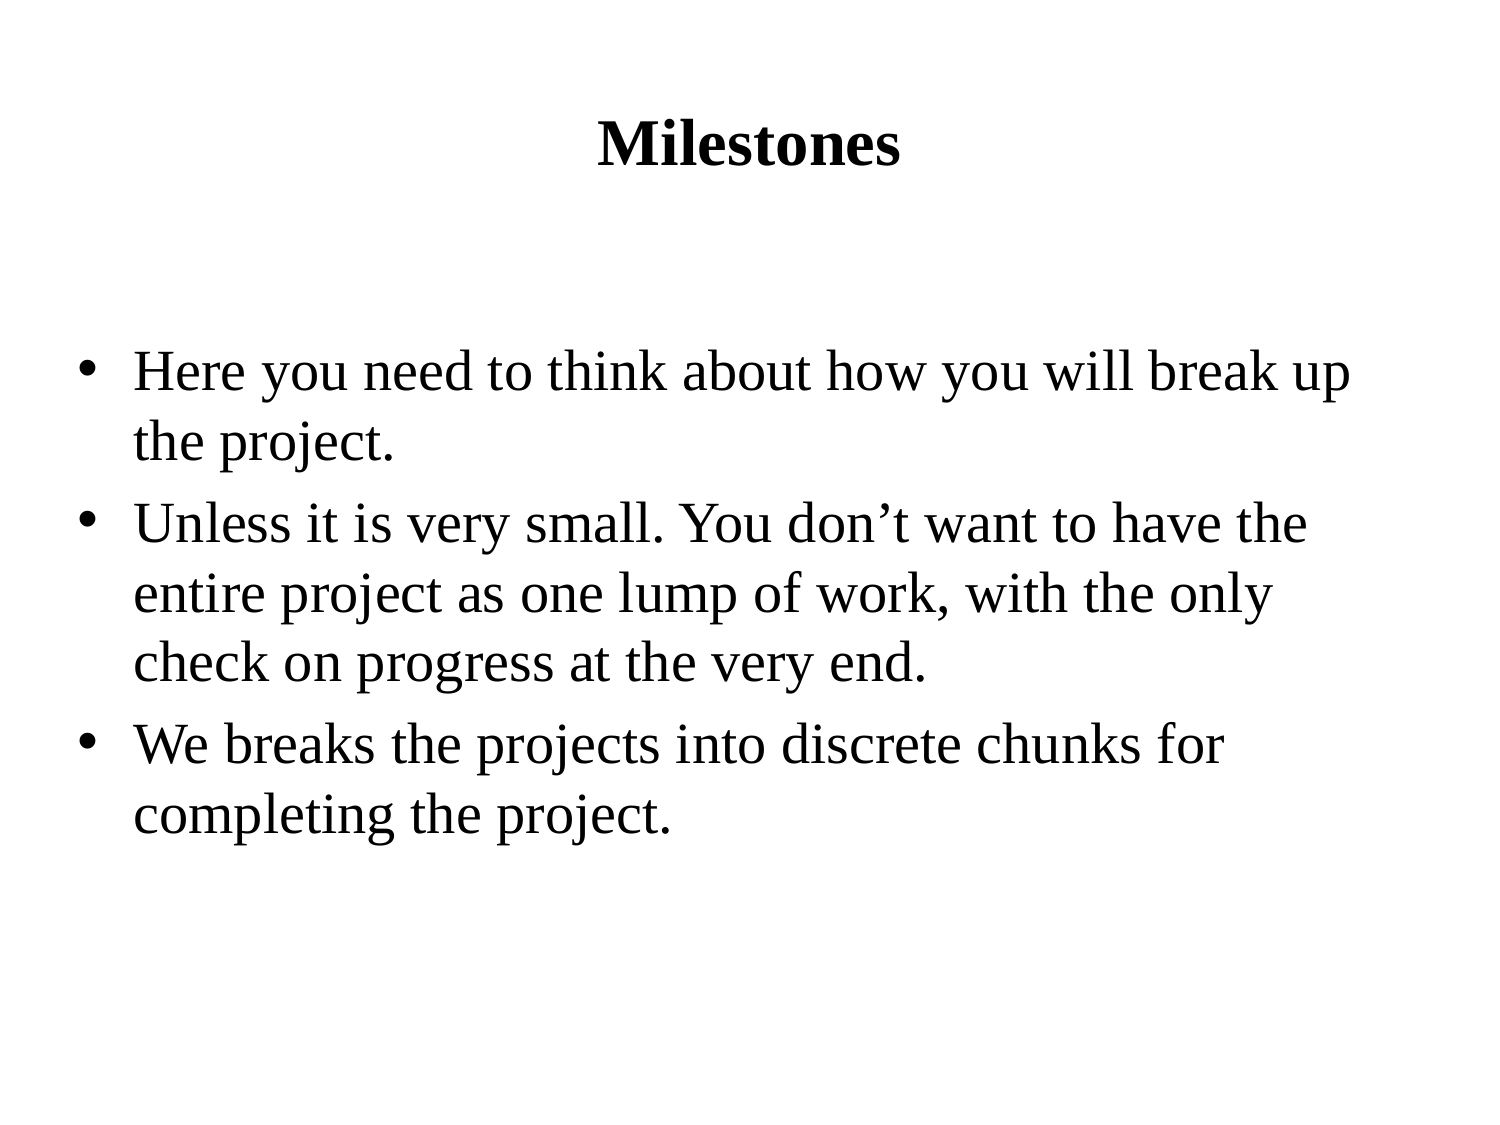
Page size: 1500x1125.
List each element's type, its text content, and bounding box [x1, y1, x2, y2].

title Milestones [75, 45, 1425, 233]
list Here you need to think about how you will break up the project. Unless it is very small. You don’t want to have the entire project as one lump of work, with the only check on progress at the very end. We breaks the projects into discrete chunks for completing the project. [62, 324, 1413, 988]
